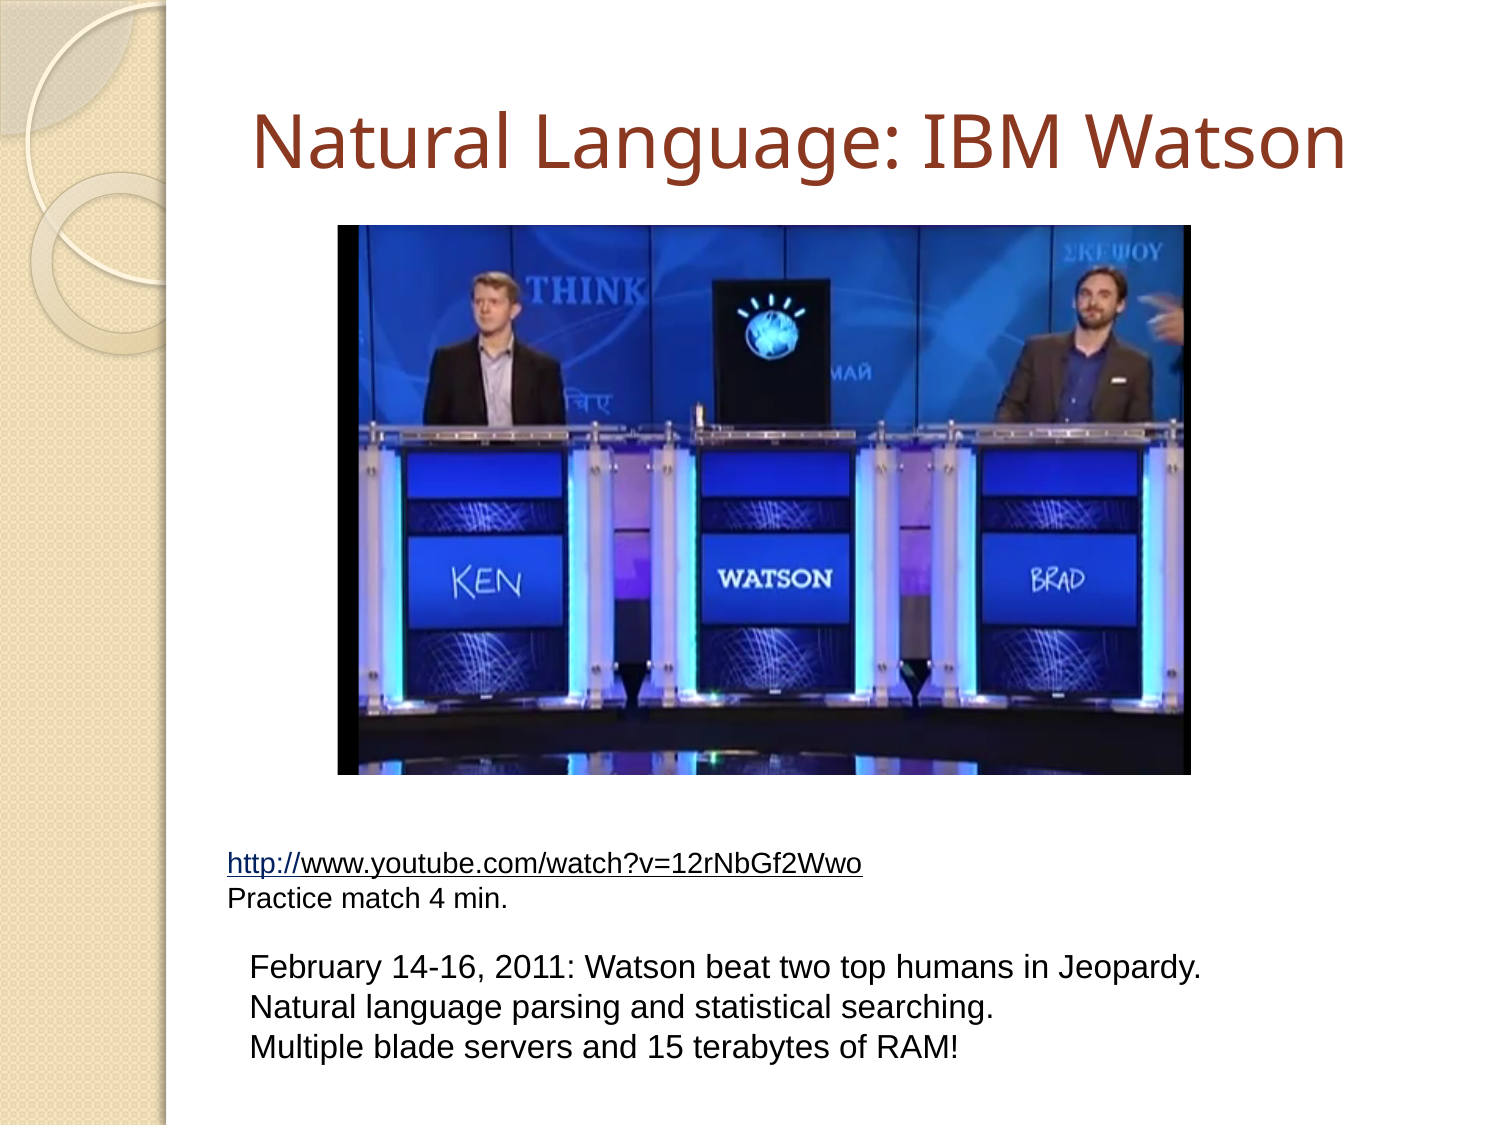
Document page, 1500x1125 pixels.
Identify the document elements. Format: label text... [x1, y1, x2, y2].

title Natural Language: IBM Watson [235, 45, 1466, 233]
text_box http://www.youtube.com/watch?v=12rNbGf2Wwo Practice match 4 min. [212, 837, 963, 923]
picture [337, 224, 1192, 775]
text_box February 14-16, 2011: Watson beat two top humans in Jeopardy. Natural language parsing and statistical searching. Multiple blade servers and 15 terabytes of RAM! [234, 937, 1219, 1073]
